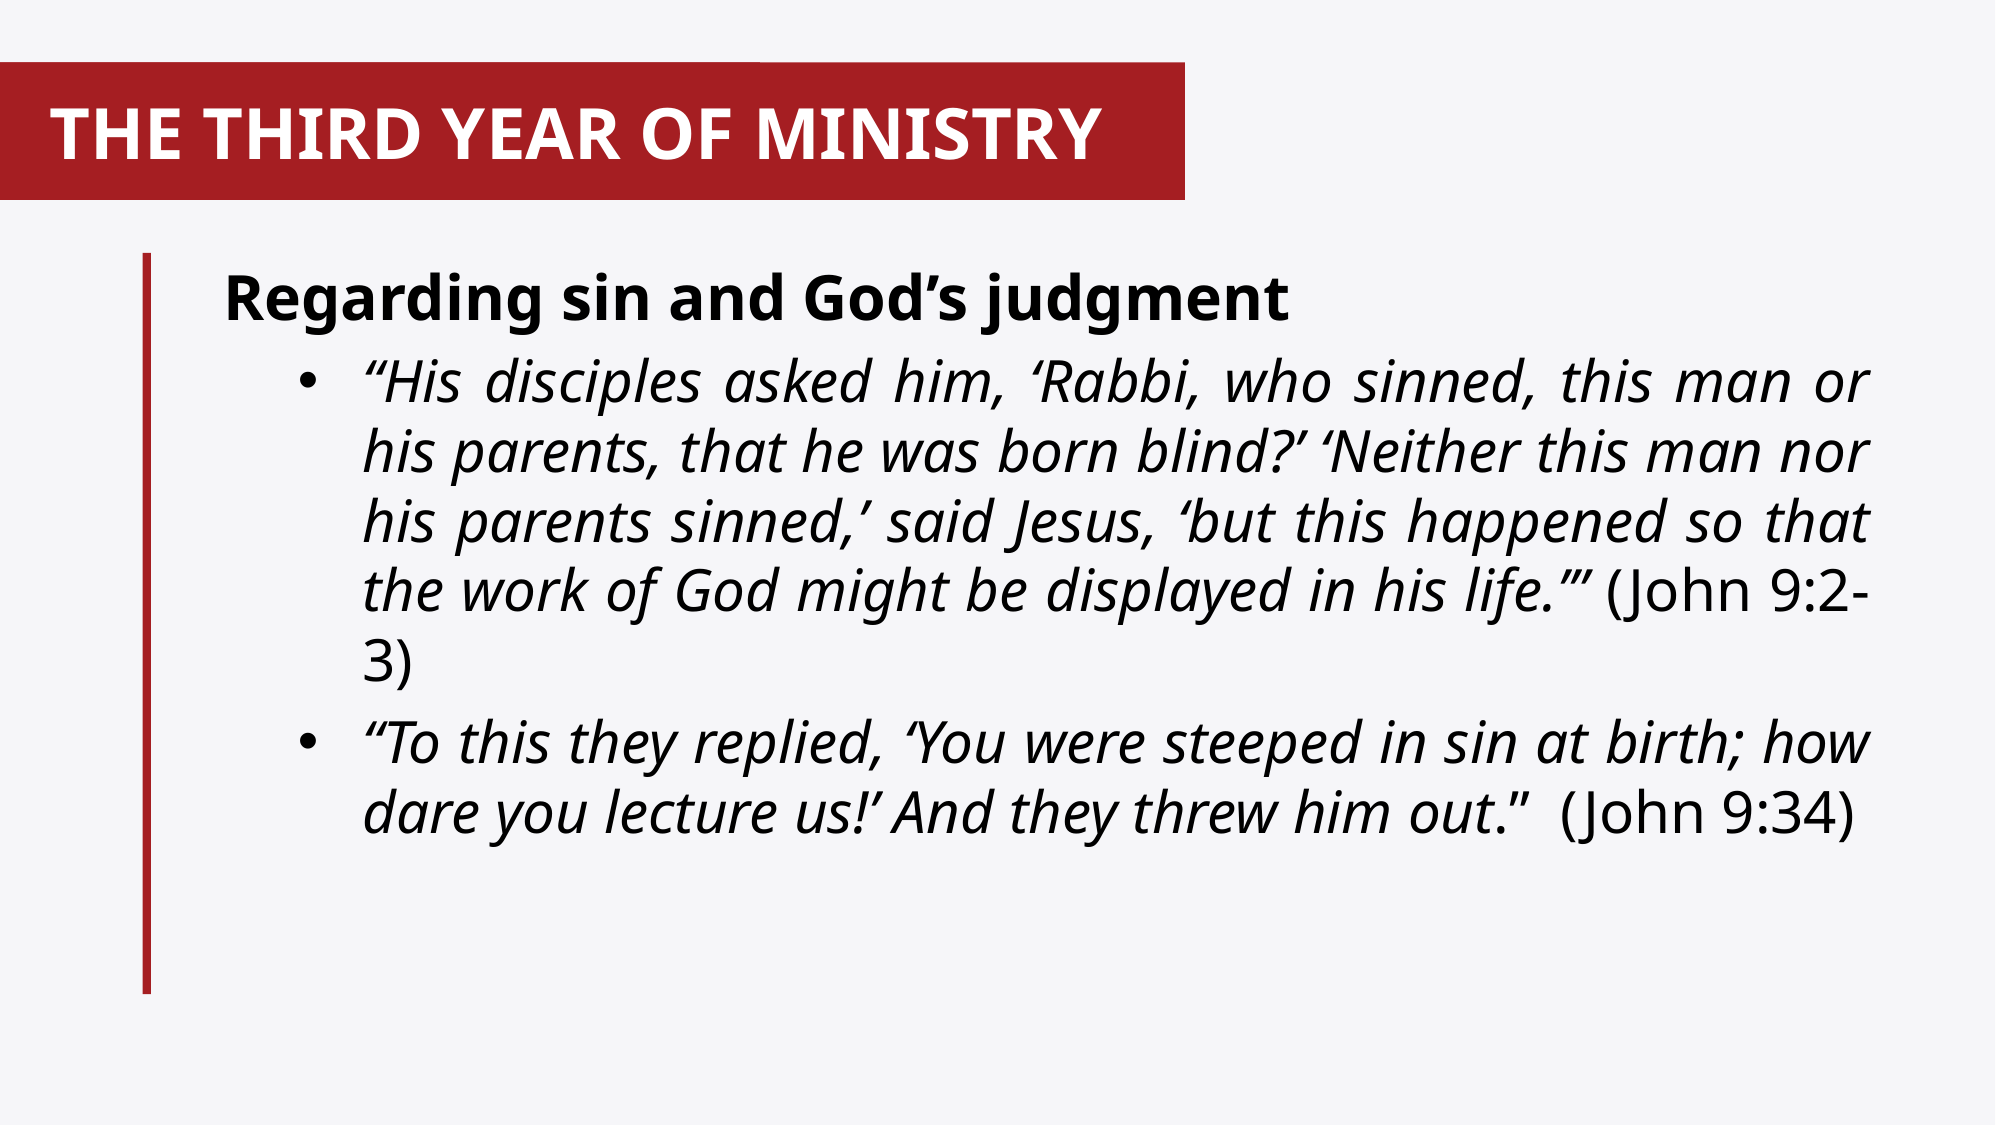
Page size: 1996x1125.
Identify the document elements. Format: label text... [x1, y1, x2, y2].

subtitle Regarding sin and God’s judgment “His disciples asked him, ‘Rabbi, who sinned, this man or his parents, that he was born blind?’ ‘Neither this man nor his parents sinned,’ said Jesus, ‘but this happened so that the work of God might be displayed in his life.’” (John 9:2-3) “To this they replied, ‘You were steeped in sin at birth; how dare you lecture us!’ And they threw him out.” (John 9:34) [197, 249, 1885, 1038]
text_box THE THIRD YEAR OF MINISTRY [0, 62, 1185, 200]
